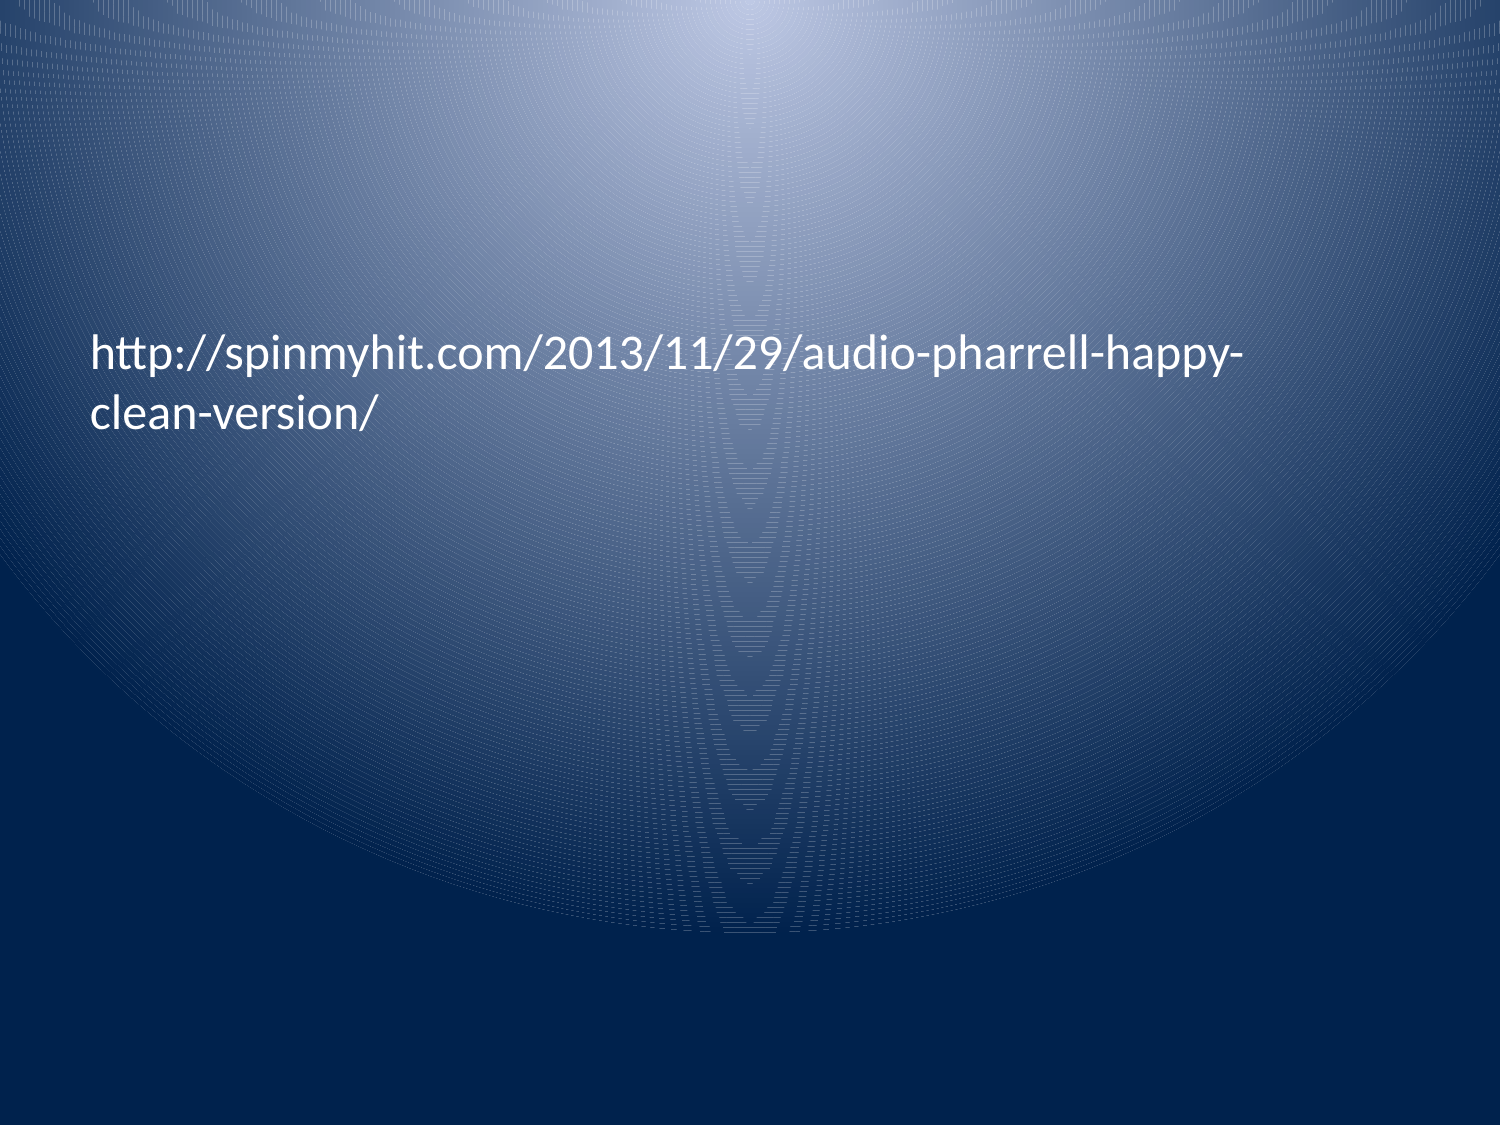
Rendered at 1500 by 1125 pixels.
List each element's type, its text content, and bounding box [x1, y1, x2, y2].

text_box http://spinmyhit.com/2013/11/29/audio-pharrell-happy-clean-version/ [75, 312, 1313, 448]
